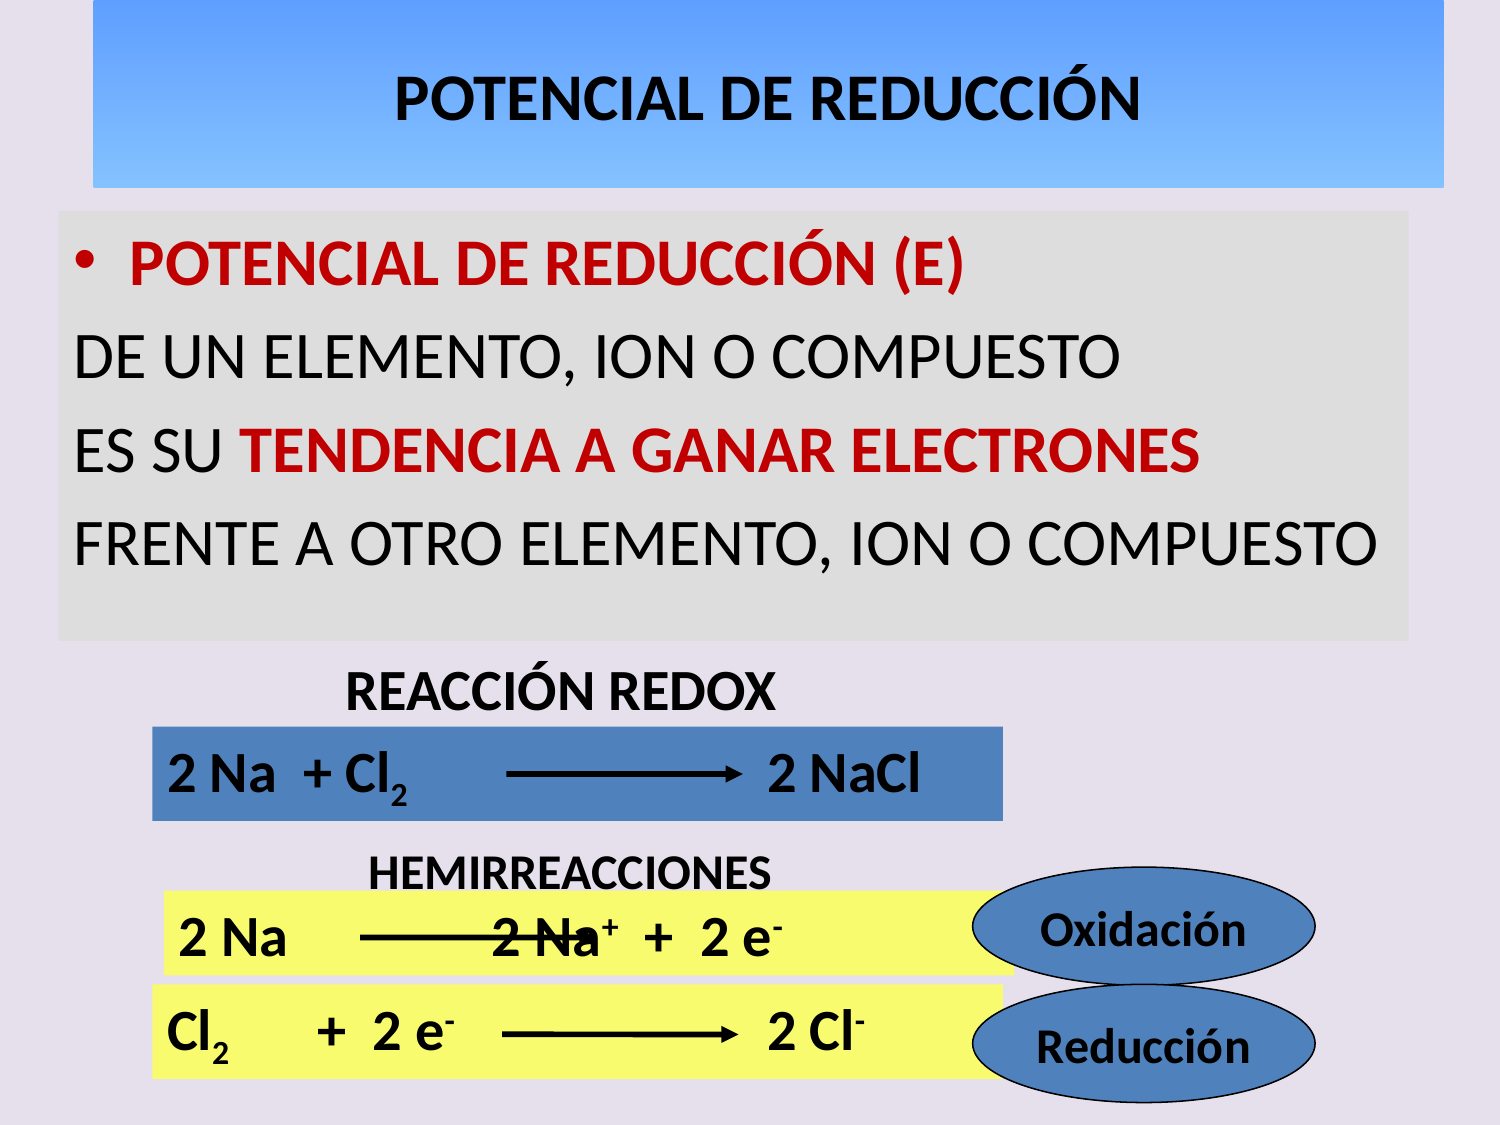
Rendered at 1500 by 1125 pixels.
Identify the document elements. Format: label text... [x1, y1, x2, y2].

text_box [152, 726, 1004, 812]
text_box Reducción [1002, 984, 1316, 1103]
list POTENCIAL DE REDUCCIÓN (E) DE UN ELEMENTO, ION O COMPUESTO ES SU TENDENCIA A GANAR ELECTRONES FRENTE A OTRO ELEMENTO, ION O COMPUESTO [58, 210, 1409, 641]
text_box Oxidación [1012, 867, 1316, 985]
title POTENCIAL DE REDUCCIÓN [93, 0, 1444, 188]
text_box HEMIRREACCIONES [353, 831, 788, 888]
text_box REACCIÓN REDOX [330, 644, 791, 724]
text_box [163, 890, 1015, 976]
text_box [152, 984, 1004, 1070]
